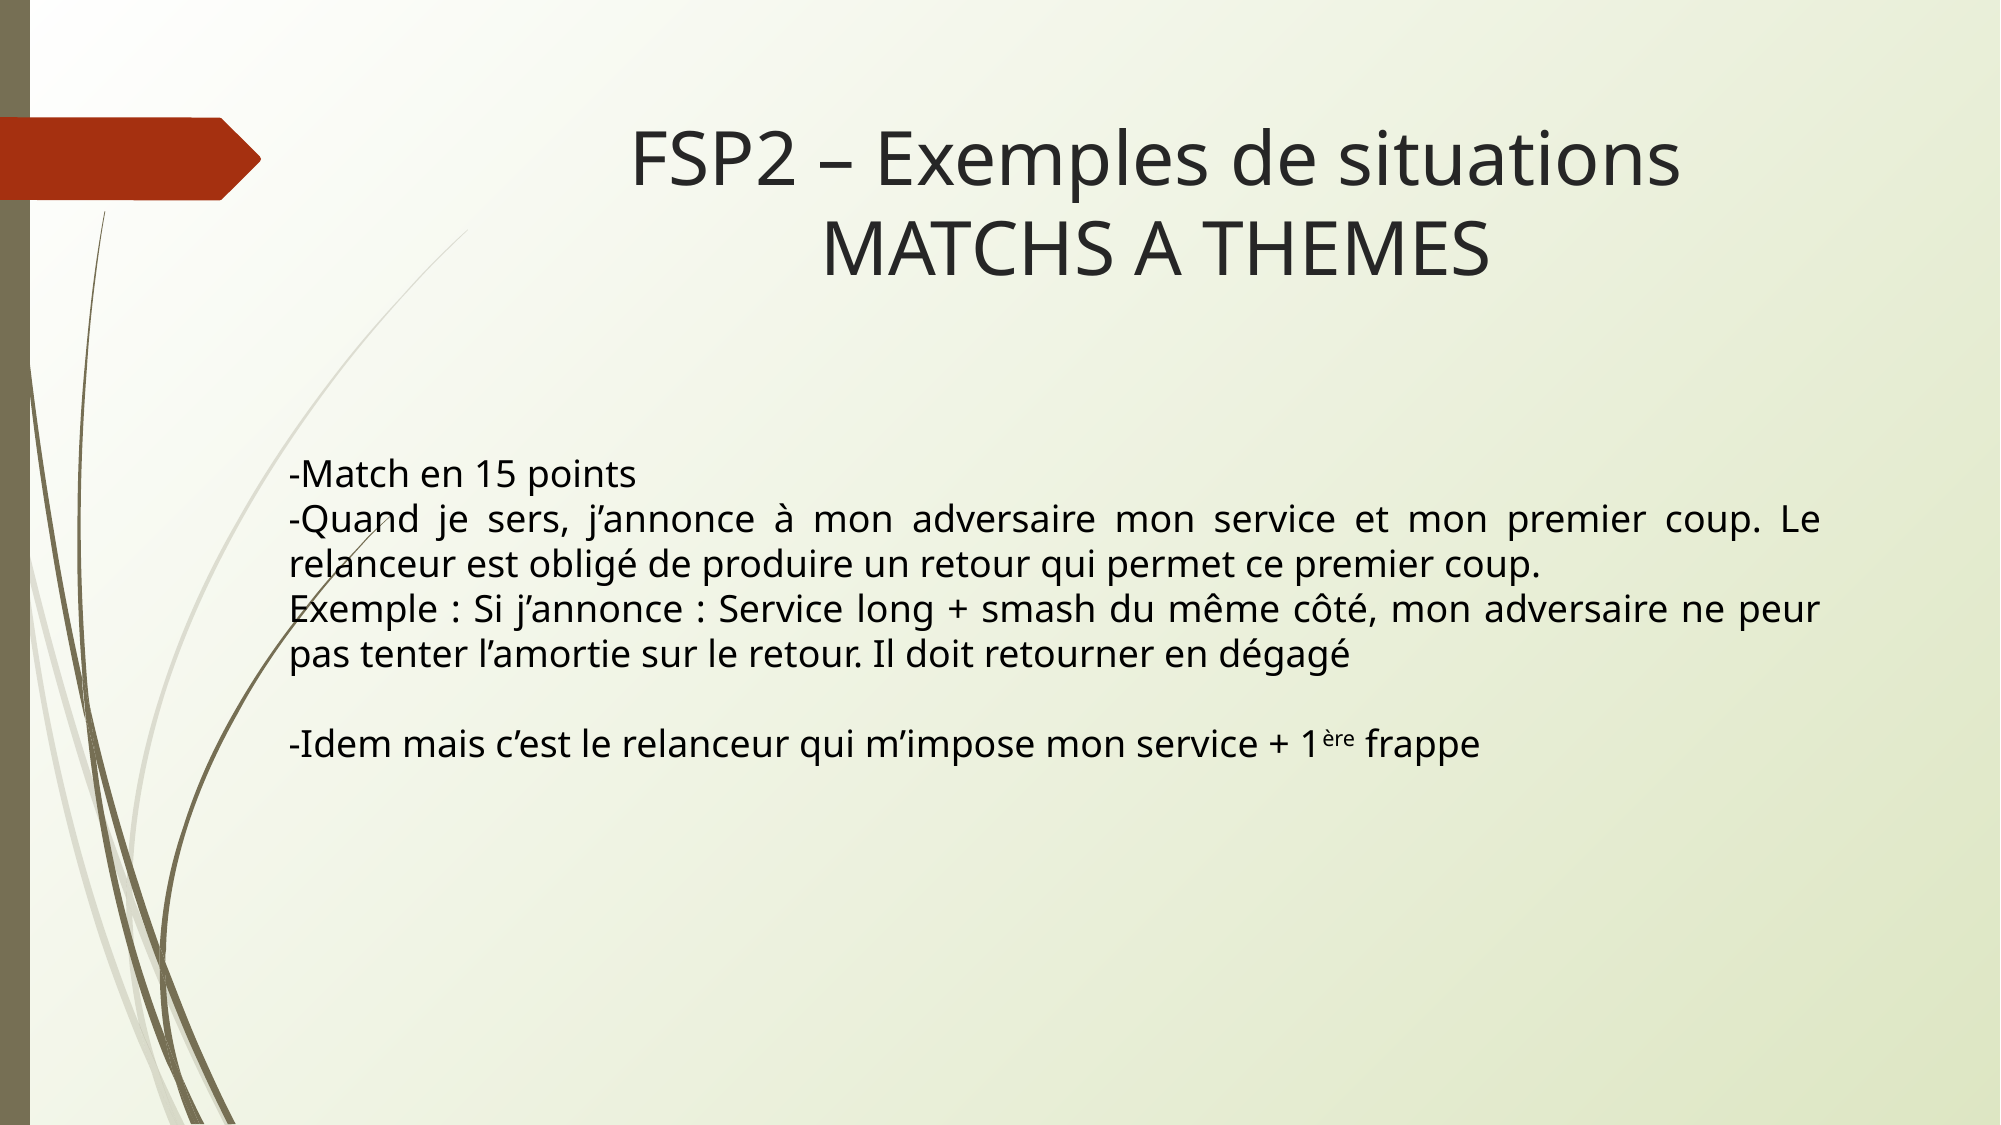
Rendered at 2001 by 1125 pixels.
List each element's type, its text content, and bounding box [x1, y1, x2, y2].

title FSP2 – Exemples de situations MATCHS A THEMES [425, 102, 1888, 313]
text_box -Match en 15 points -Quand je sers, j’annonce à mon adversaire mon service et mon premier coup. Le relanceur est obligé de produire un retour qui permet ce premier coup. Exemple : Si j’annonce : Service long + smash du même côté, mon adversaire ne peur pas tenter l’amortie sur le retour. Il doit retourner en dégagé -Idem mais c’est le relanceur qui m’impose mon service + 1ère frappe [273, 442, 1838, 818]
